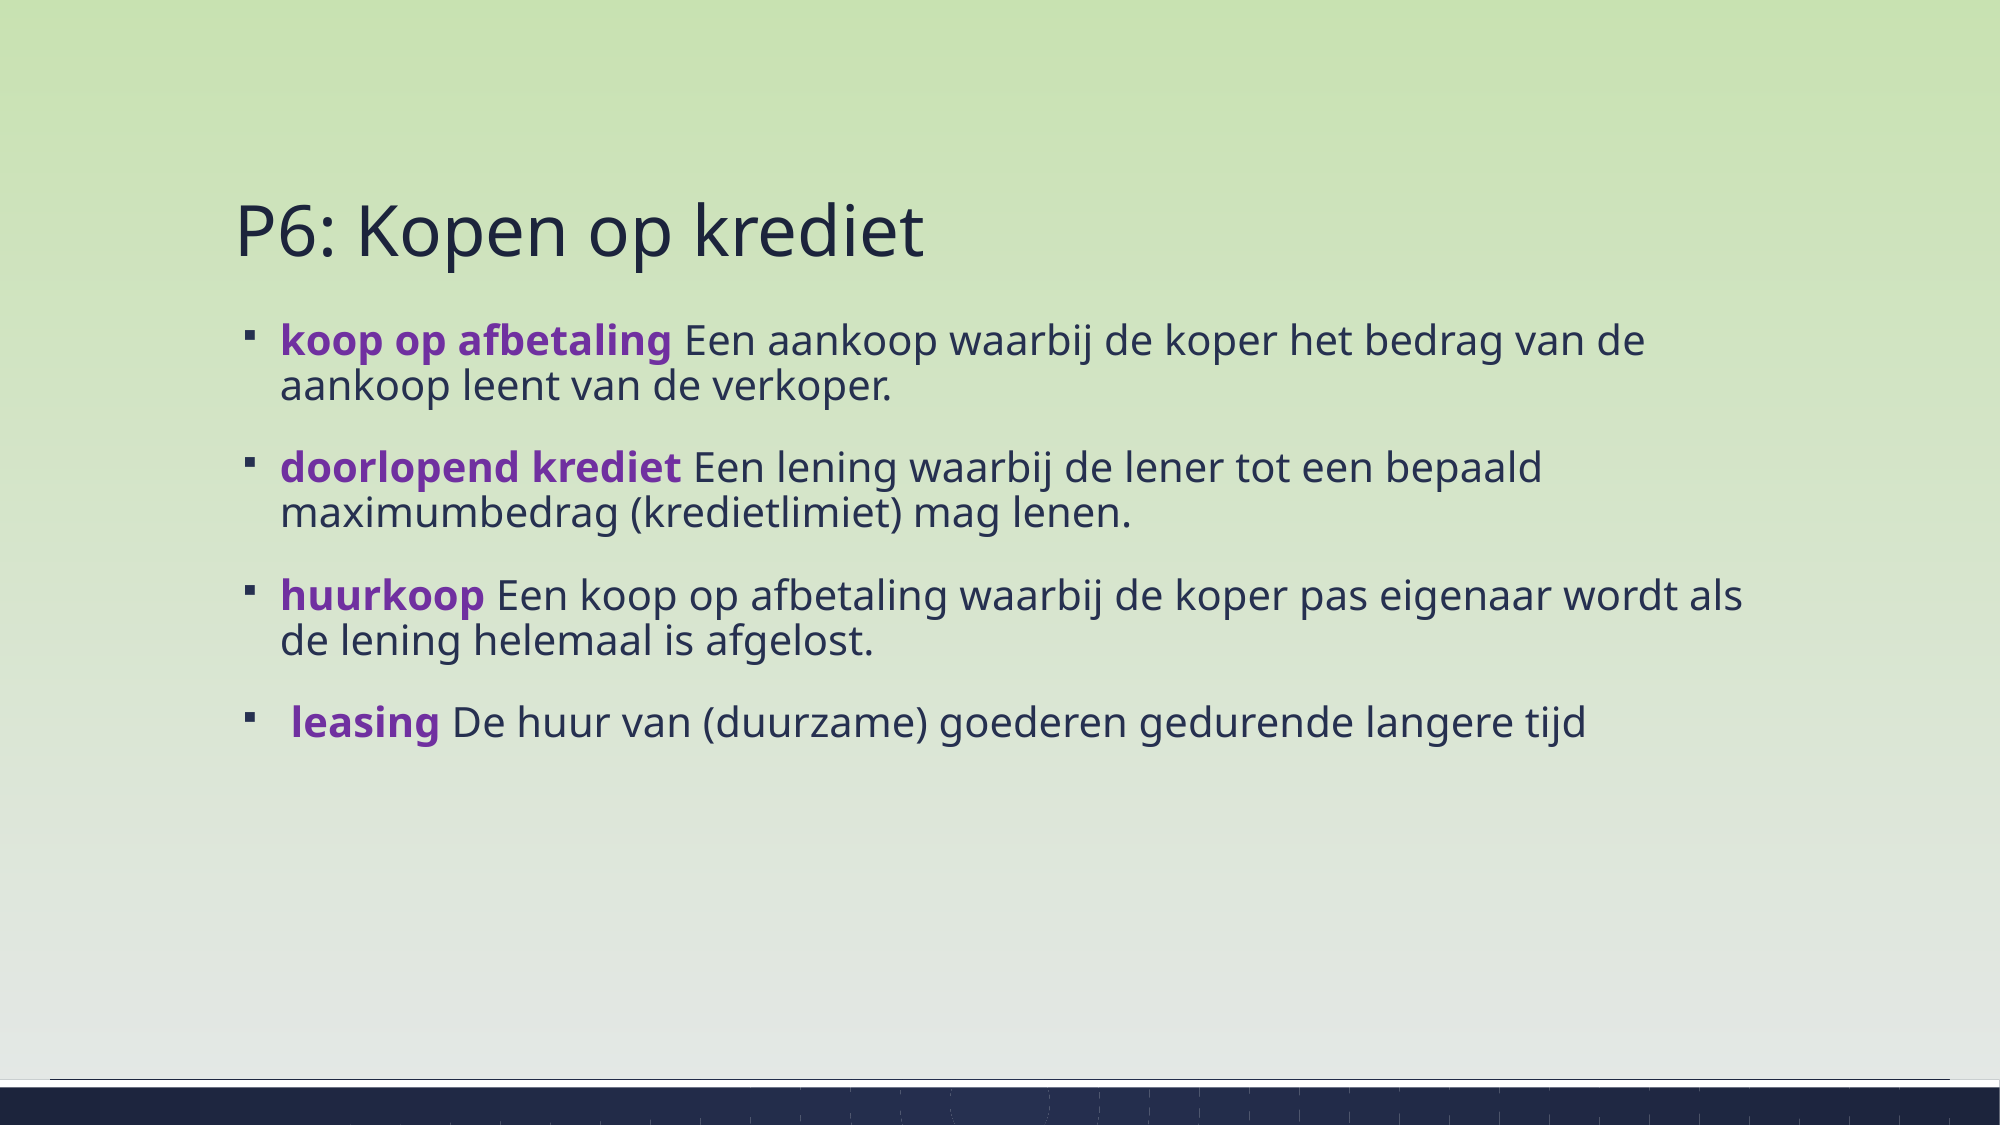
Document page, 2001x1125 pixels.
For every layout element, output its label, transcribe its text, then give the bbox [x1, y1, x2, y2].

list koop op afbetaling Een aankoop waarbij de koper het bedrag van de aankoop leent van de verkoper. doorlopend krediet Een lening waarbij de lener tot een bepaald maximumbedrag (kredietlimiet) mag lenen. huurkoop Een koop op afbetaling waarbij de koper pas eigenaar wordt als de lening helemaal is afgelost. leasing De huur van (duurzame) goederen gedurende langere tijd [219, 311, 1780, 990]
title P6: Kopen op krediet [219, 76, 1780, 279]
